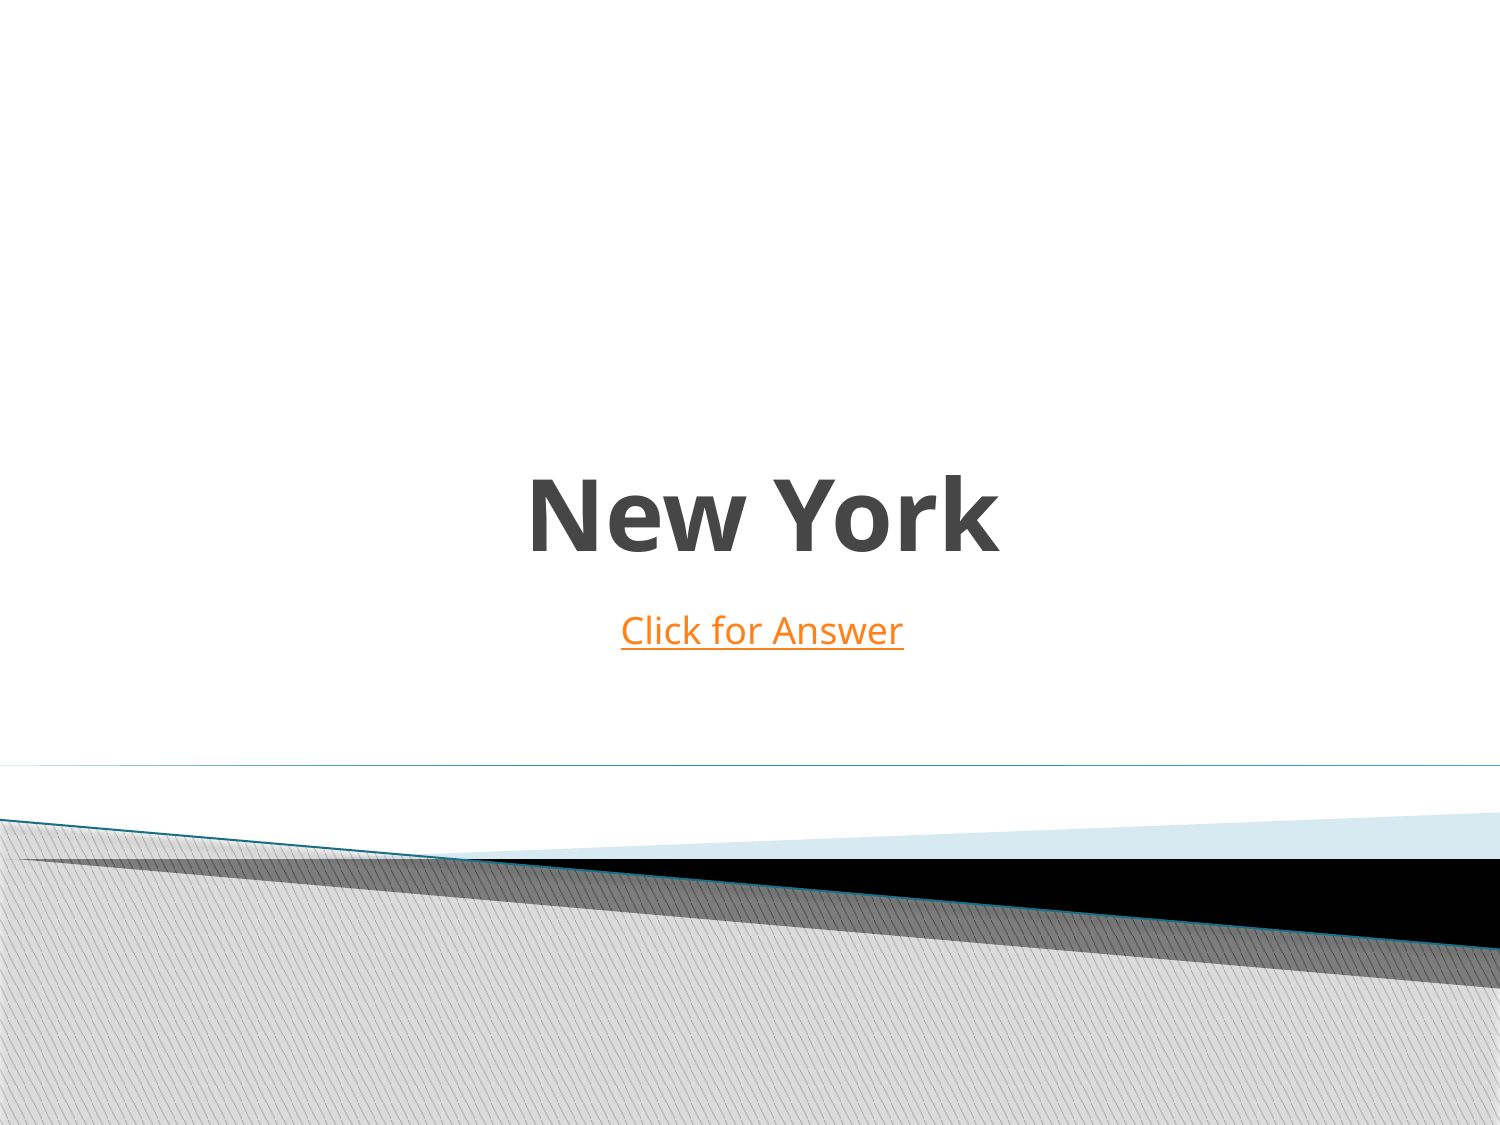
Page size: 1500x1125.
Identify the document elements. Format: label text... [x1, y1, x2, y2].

picture [5, 859, 1500, 989]
title New York [125, 337, 1400, 579]
text_box Click for Answer [587, 599, 938, 666]
